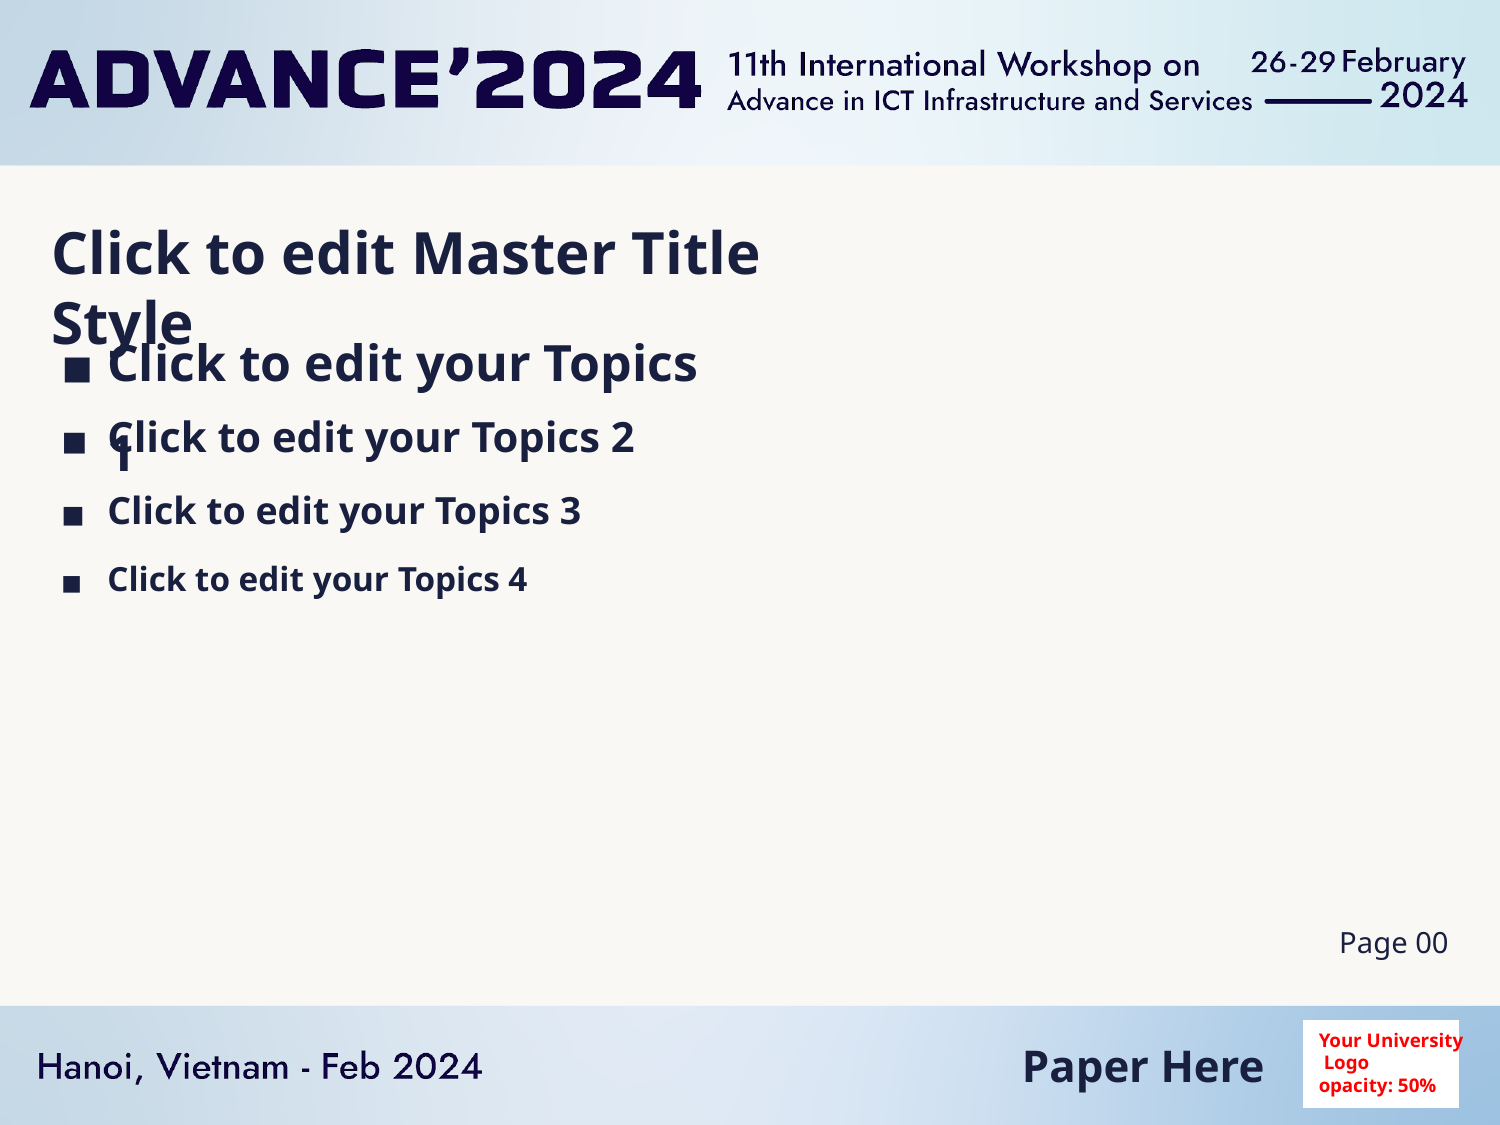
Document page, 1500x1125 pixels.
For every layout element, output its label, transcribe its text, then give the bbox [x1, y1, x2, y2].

text_box Page 00 [1324, 917, 1485, 968]
text_box Click to edit your Topics 4 [45, 530, 720, 606]
text_box Click to edit your Topics 3 [45, 456, 720, 530]
text_box Click to edit Master Title Style [36, 208, 887, 364]
text_box Paper Here [520, 1030, 1280, 1099]
text_box Click to edit your Topics 2 [45, 378, 720, 456]
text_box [1303, 1020, 1479, 1107]
text_box Click to edit your Topics 1 [45, 293, 720, 378]
picture [0, 0, 1500, 1125]
